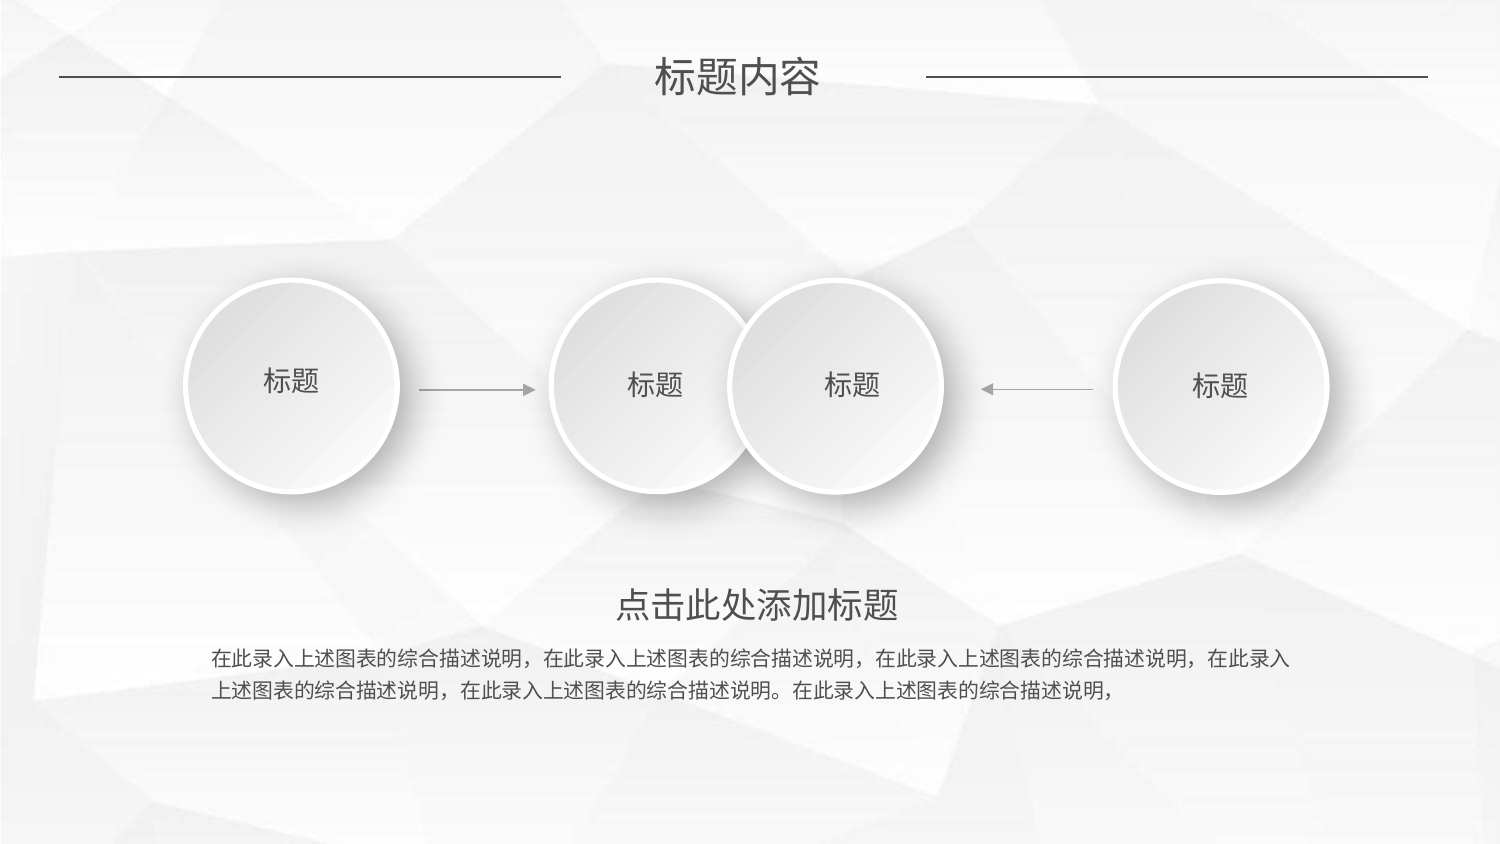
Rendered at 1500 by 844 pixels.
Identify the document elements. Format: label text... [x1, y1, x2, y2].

text_box 在此录入上述图表的综合描述说明，在此录入上述图表的综合描述说明，在此录入上述图表的综合描述说明，在此录入上述图表的综合描述说明，在此录入上述图表的综合描述说明。在此录入上述图表的综合描述说明， [196, 630, 1306, 710]
text_box 标题 [1116, 361, 1324, 410]
text_box [189, 279, 394, 355]
text_box 标题 [766, 360, 939, 409]
text_box [553, 279, 743, 359]
text_box [184, 363, 399, 493]
text_box 标题 [551, 359, 723, 409]
text_box 标题内容 [608, 43, 868, 109]
picture [0, 0, 1500, 844]
text_box [728, 279, 943, 494]
text_box 标题 [187, 355, 396, 404]
text_box 点击此处添加标题 [600, 575, 914, 630]
text_box [552, 409, 733, 493]
text_box [1116, 279, 1329, 494]
